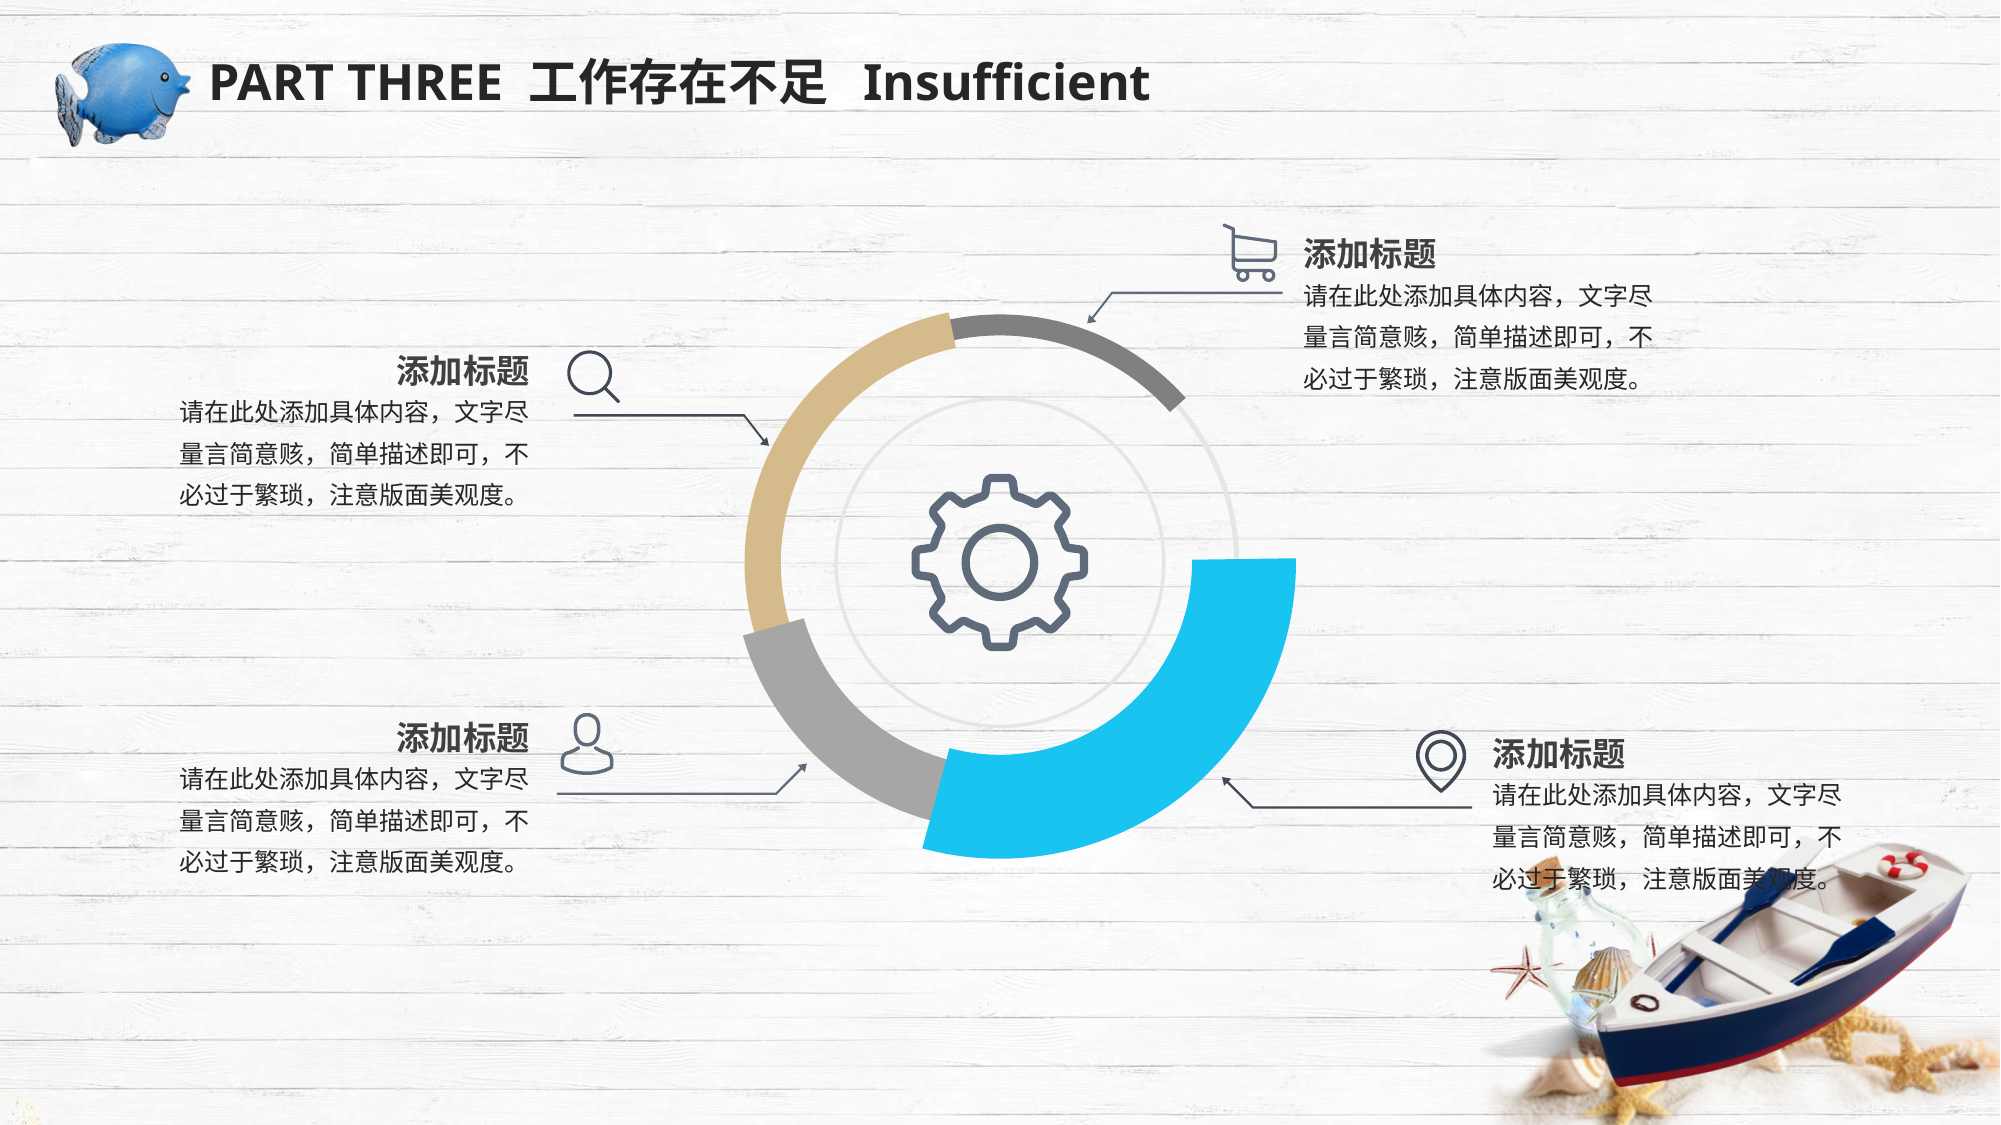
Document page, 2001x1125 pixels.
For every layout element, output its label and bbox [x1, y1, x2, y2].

text_box [560, 712, 614, 763]
picture [0, 0, 2000, 1125]
text_box [1435, 823, 2000, 1125]
text_box [556, 763, 807, 796]
text_box [911, 473, 1089, 651]
text_box [573, 414, 769, 446]
text_box [1222, 777, 1473, 809]
text_box [1416, 730, 1467, 777]
text_box [1087, 291, 1283, 324]
